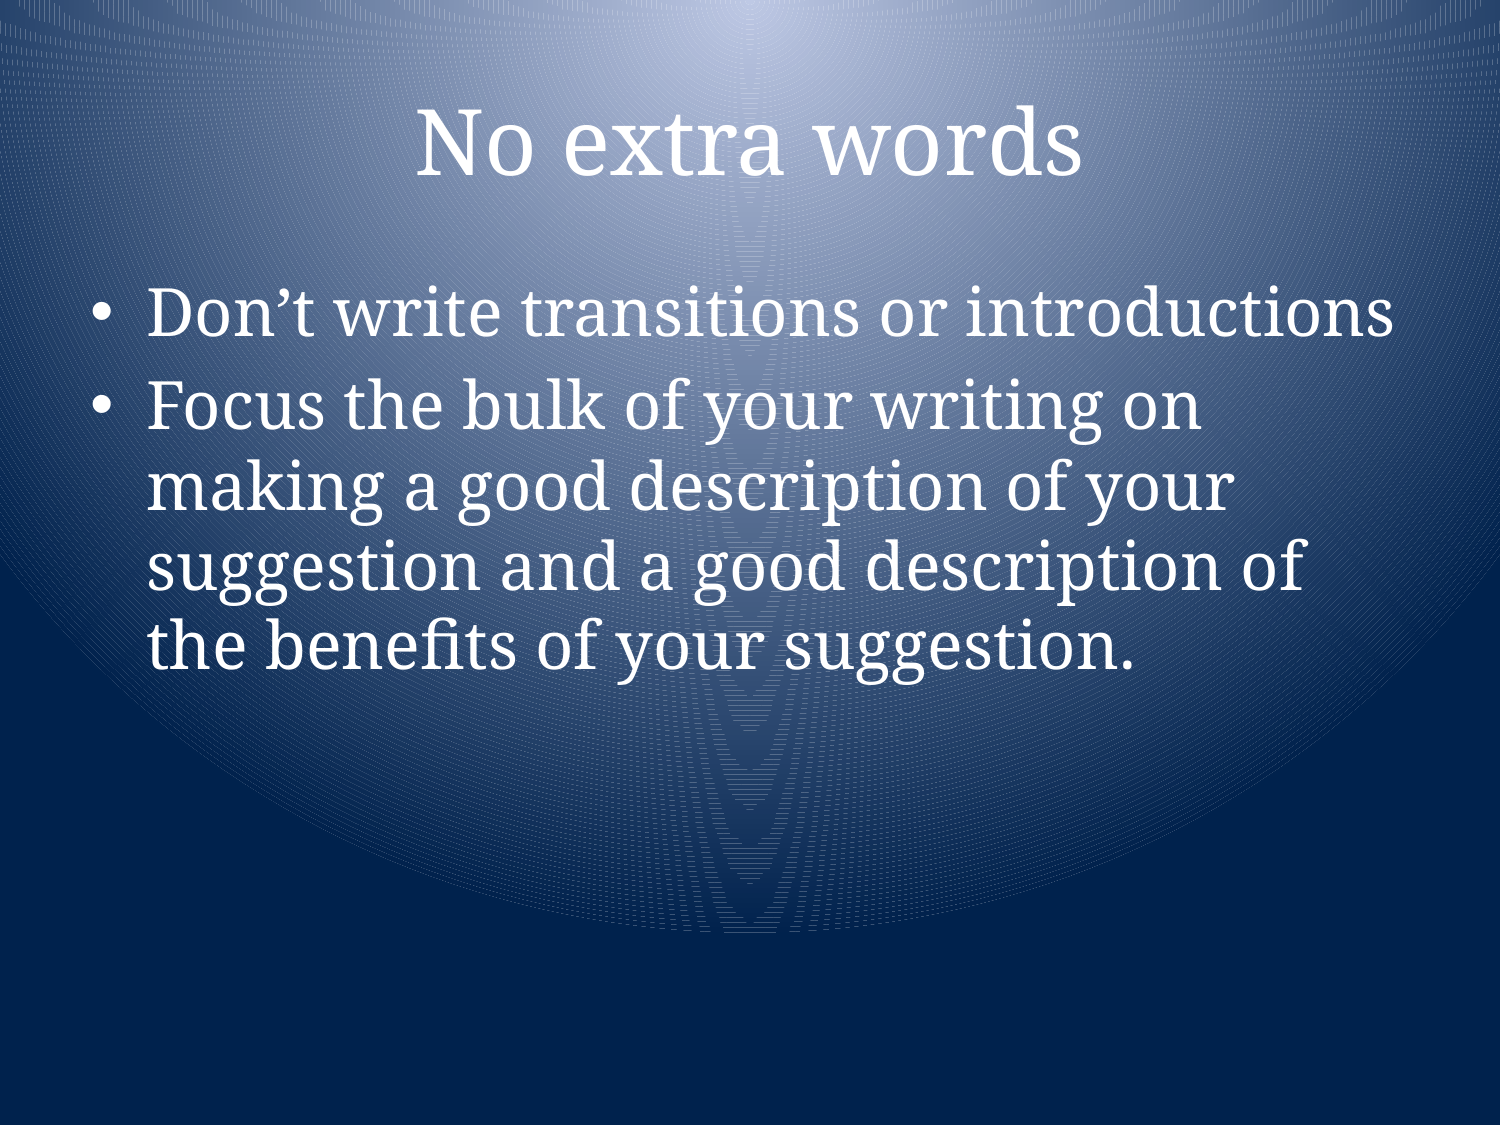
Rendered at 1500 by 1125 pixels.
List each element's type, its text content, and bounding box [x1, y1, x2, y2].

title No extra words [75, 45, 1425, 233]
list Don’t write transitions or introductions Focus the bulk of your writing on making a good description of your suggestion and a good description of the benefits of your suggestion. [75, 262, 1425, 1005]
